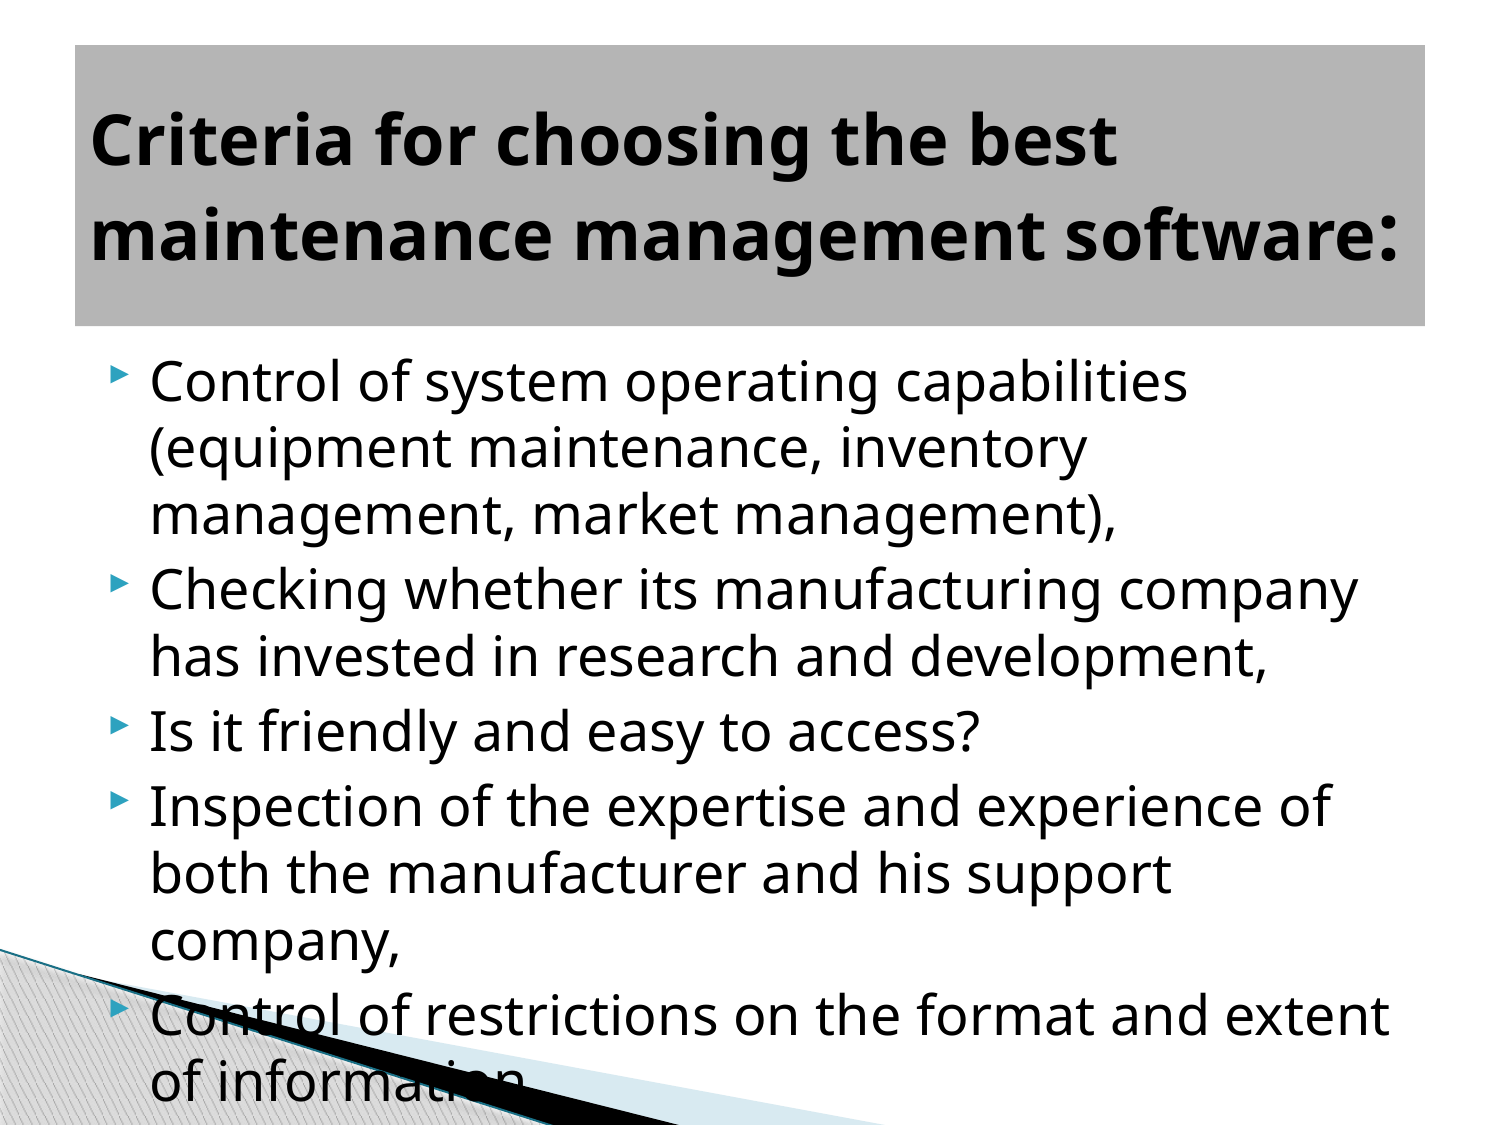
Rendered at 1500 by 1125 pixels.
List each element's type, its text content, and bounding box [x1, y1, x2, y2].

title Criteria for choosing the best maintenance management software: [75, 45, 1425, 327]
list Control of system operating capabilities (equipment maintenance, inventory management, market management), Checking whether its manufacturing company has invested in research and development, Is it friendly and easy to access? Inspection of the expertise and experience of both the manufacturer and his support company, Control of restrictions on the format and extent of information. [75, 338, 1425, 1125]
